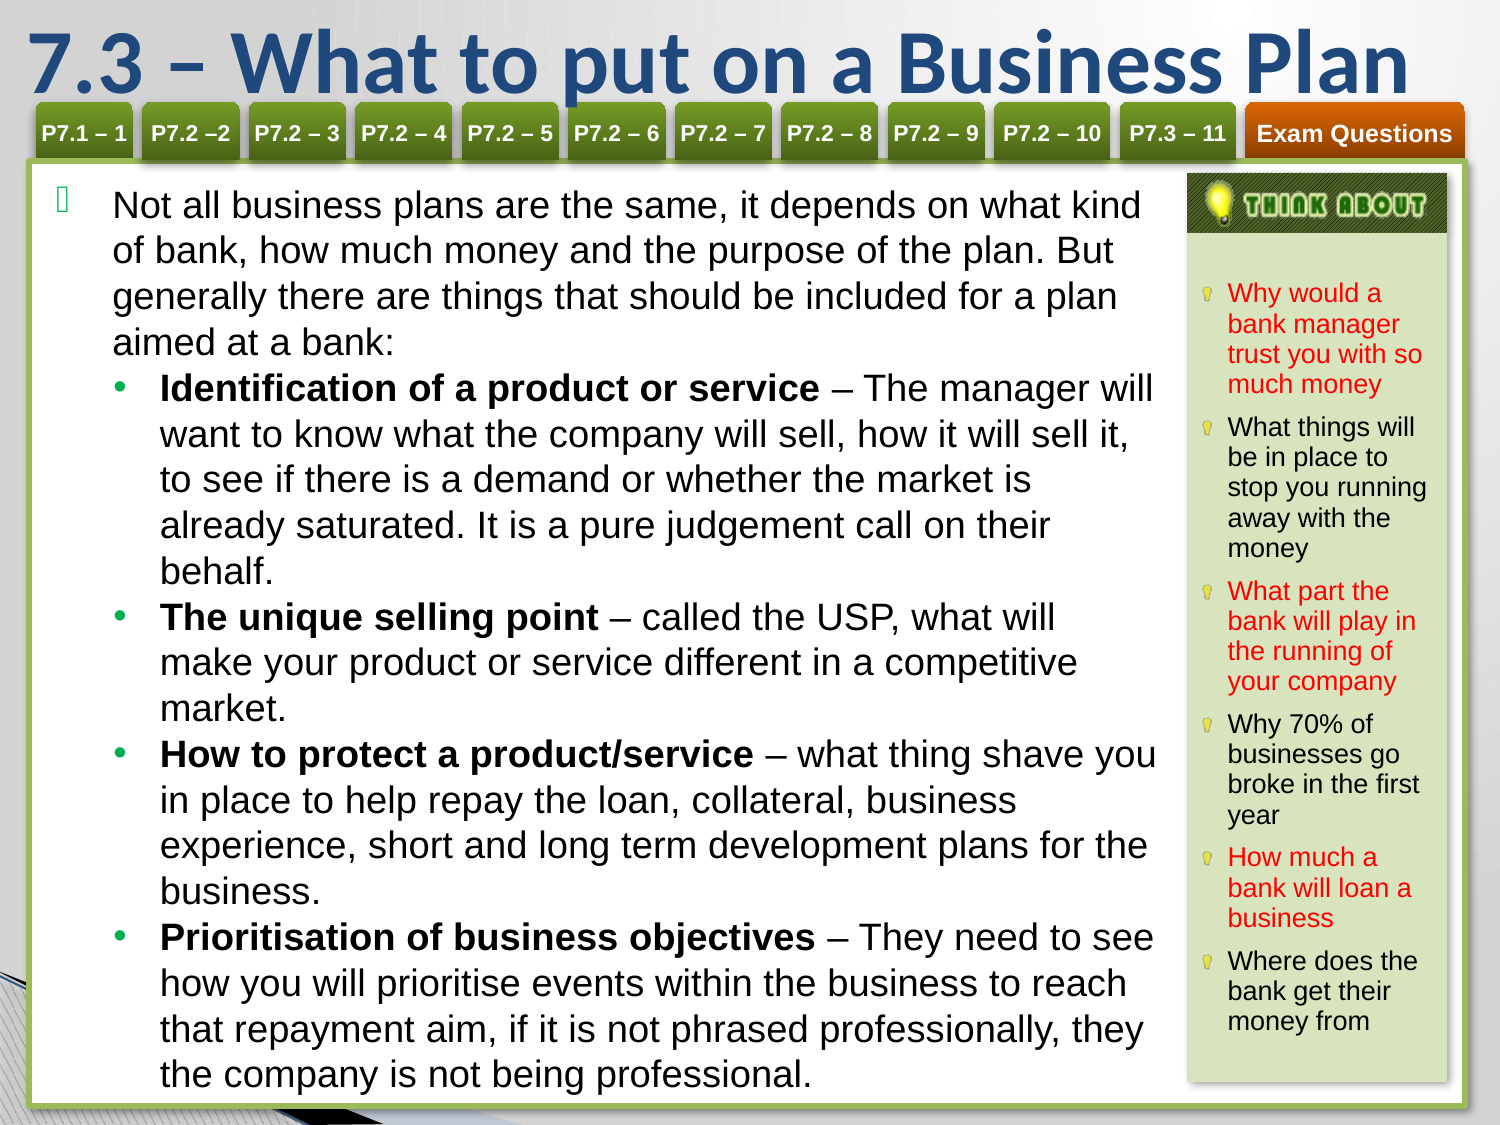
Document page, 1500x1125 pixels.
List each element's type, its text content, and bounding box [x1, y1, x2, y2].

picture [1198, 714, 1215, 734]
table_header [1187, 173, 1447, 233]
text_box Not all business plans are the same, it depends on what kind of bank, how much money and the purpose of the plan. But generally there are things that should be included for a plan aimed at a bank: Identification of a product or service – The manager will want to know what the company will sell, how it will sell it, to see if there is a demand or whether the market is already saturated. It is a pure judgement call on their behalf. The unique selling point – called the USP, what will make your product or service different in a competitive market. How to protect a product/service – what thing shave you in place to help repay the loan, collateral, business experience, short and long term development plans for the business. Prioritisation of business objectives – They need to see how you will prioritise events within the business to reach that repayment aim, if it is not phrased professionally, they the company is not being professional. [41, 172, 1176, 1125]
title 7.3 – What to put on a Business Plan [11, 11, 1465, 102]
picture [1198, 951, 1215, 971]
picture [1204, 177, 1430, 232]
picture [1198, 581, 1215, 601]
picture [1198, 417, 1215, 437]
picture [1198, 283, 1215, 303]
picture [1198, 848, 1215, 867]
table_cell Why would a bank manager trust you with so much money What things will be in place to stop you running away with the money What part the bank will play in the running of your company Why 70% of businesses go broke in the first year How much a bank will loan a business Where does the bank get their money from [1187, 233, 1447, 1082]
